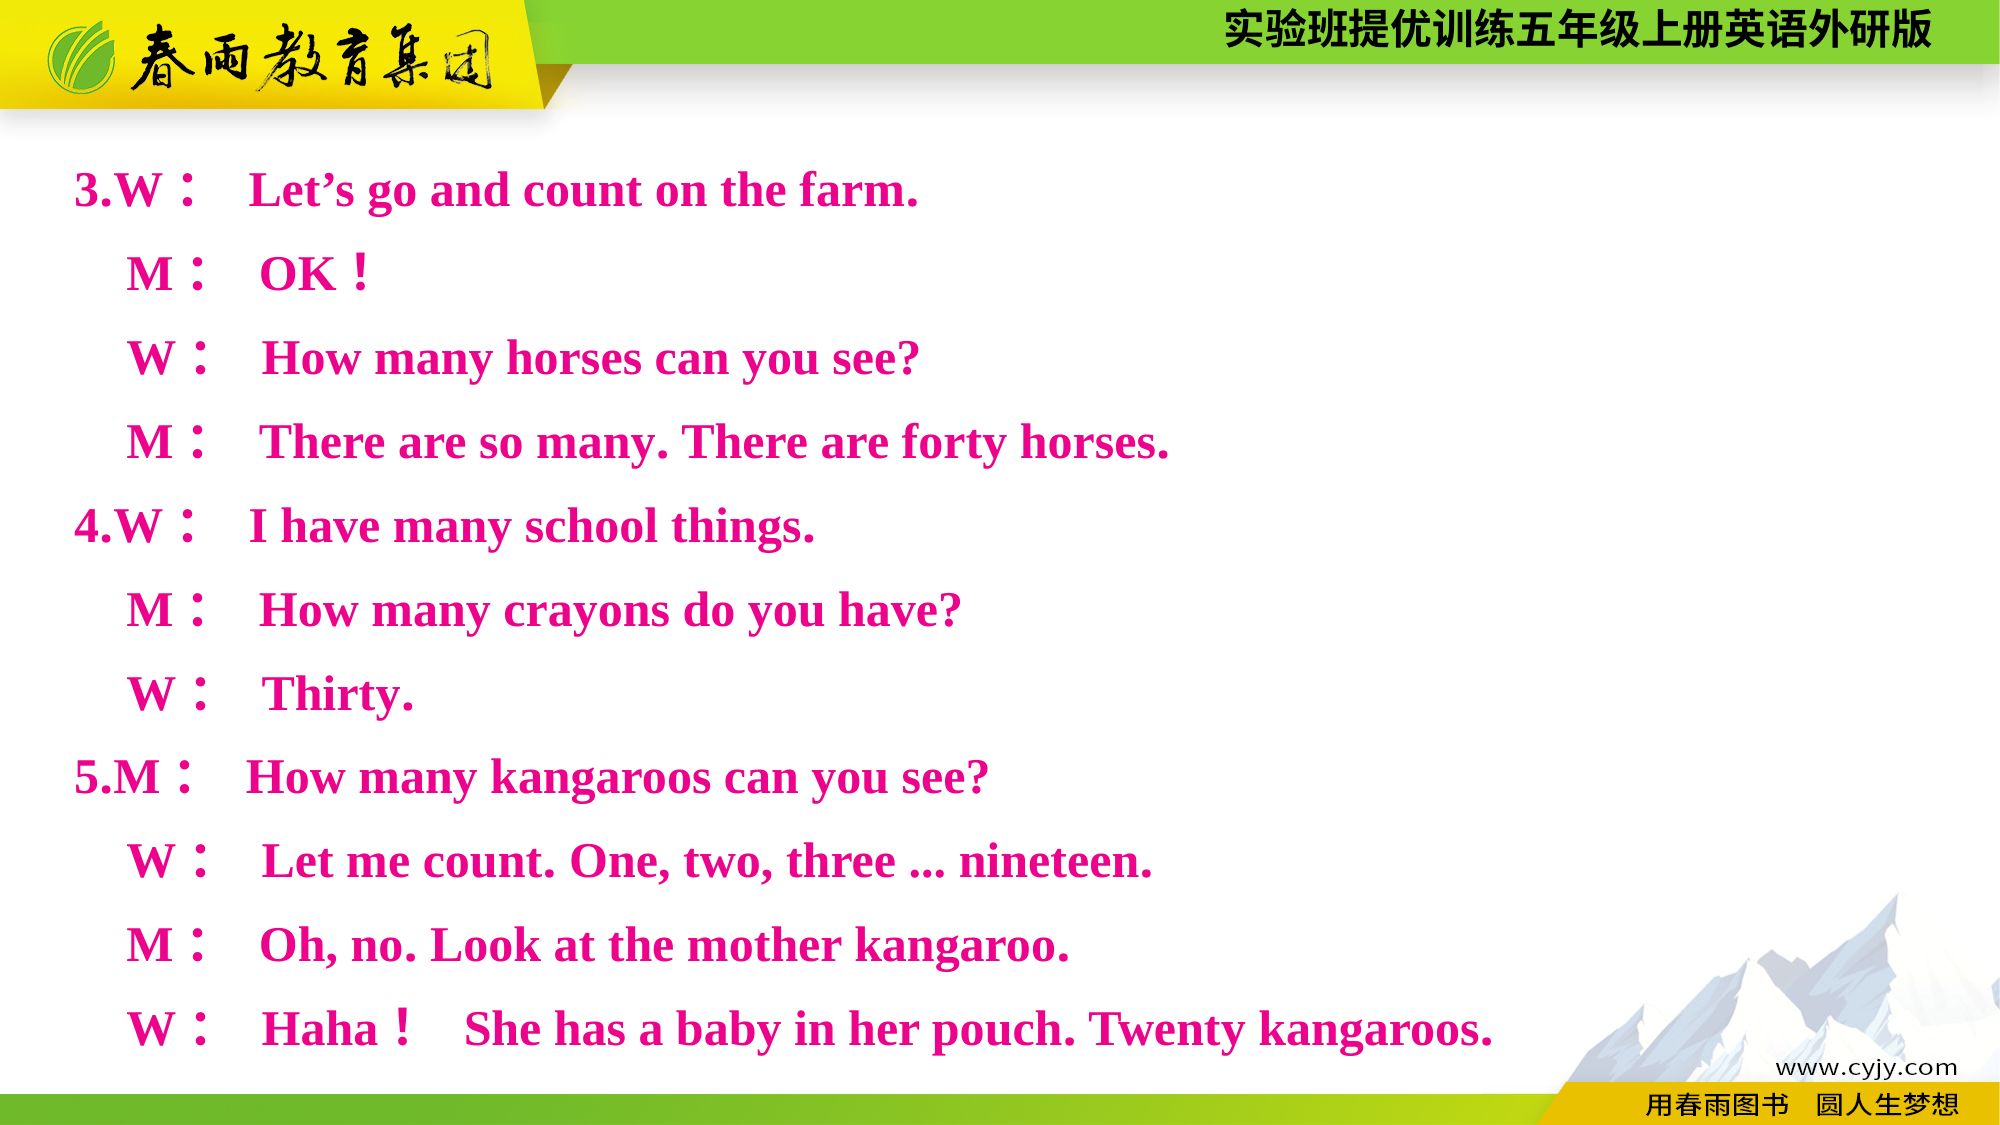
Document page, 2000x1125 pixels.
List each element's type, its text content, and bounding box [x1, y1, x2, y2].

picture [0, 0, 2000, 1125]
list 3.W： Let’s go and count on the farm. M： OK！ W： How many horses can you see? M： There are so many. There are forty horses. 4.W： I have many school things. M： How many crayons do you have? W： Thirty. 5.M： How many kangaroos can you see? W： Let me count. One, two, three ... nineteen. M： Oh, no. Look at the mother kangaroo. W： Haha！ She has a baby in her pouch. Twenty kangaroos. [59, 124, 1944, 1063]
